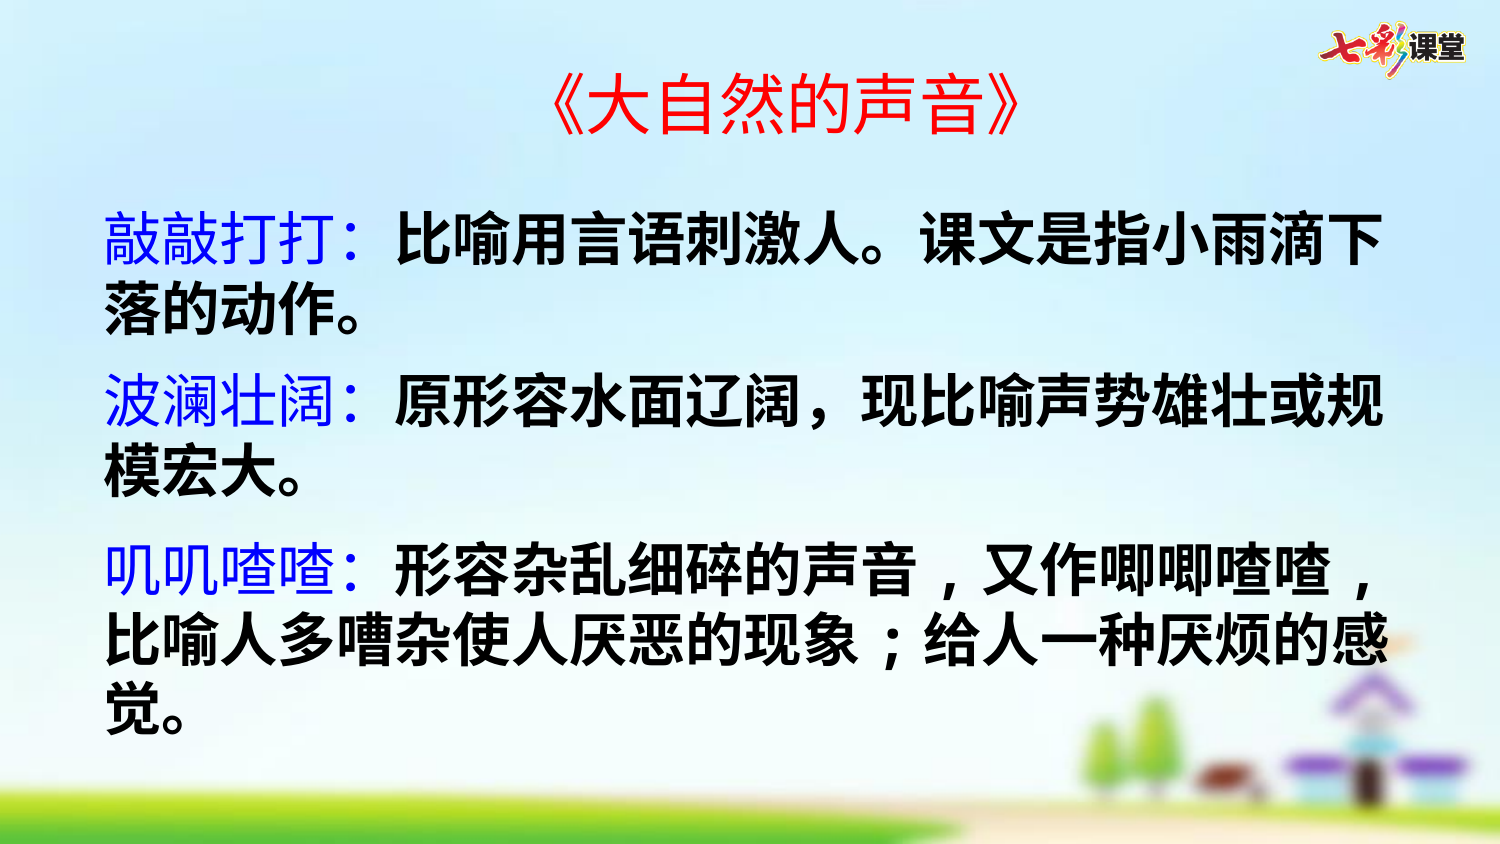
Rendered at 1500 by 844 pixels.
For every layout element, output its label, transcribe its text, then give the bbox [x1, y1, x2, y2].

text_box 波澜壮阔：原形容水面辽阔，现比喻声势雄壮或规模宏大。 [88, 356, 1436, 512]
text_box 敲敲打打：比喻用言语刺激人。课文是指小雨滴下落的动作。 [88, 194, 1417, 350]
picture [0, 0, 1500, 844]
text_box 《大自然的声音》 [504, 55, 1069, 151]
text_box 叽叽喳喳：形容杂乱细碎的声音,又作唧唧喳喳,比喻人多嘈杂使人厌恶的现象;给人一种厌烦的感觉。 [88, 525, 1436, 750]
